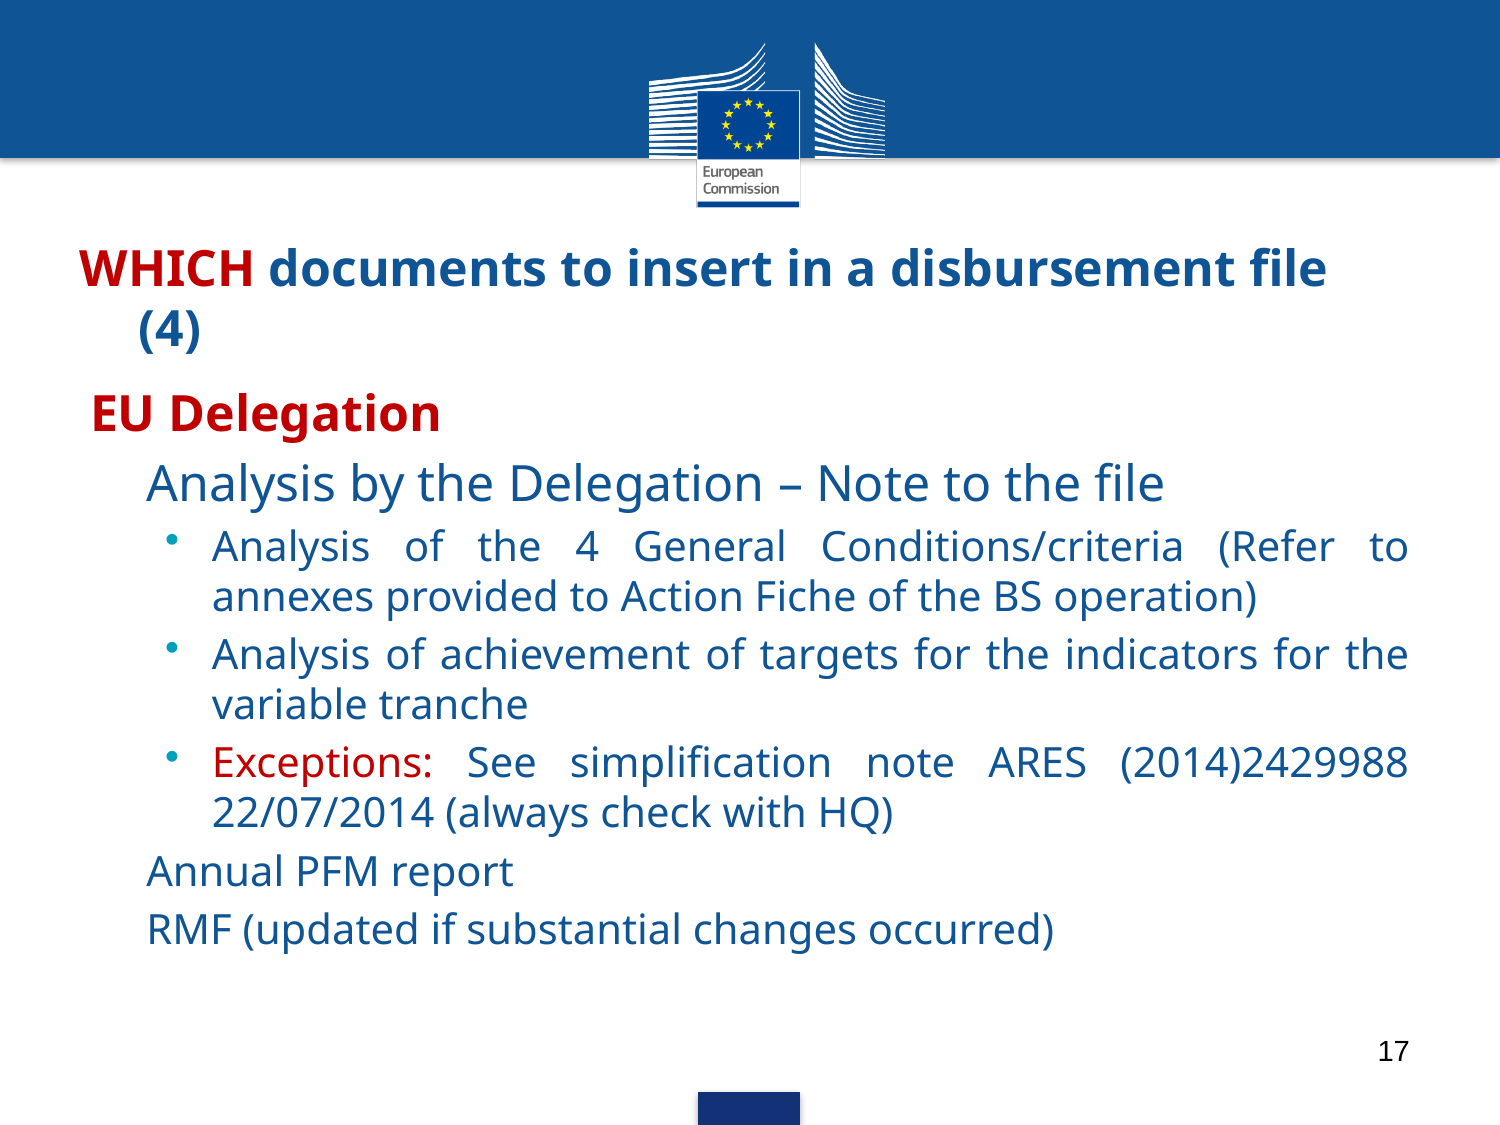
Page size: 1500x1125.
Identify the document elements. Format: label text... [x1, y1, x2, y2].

list EU Delegation Analysis by the Delegation – Note to the file Analysis of the 4 General Conditions/criteria (Refer to annexes provided to Action Fiche of the BS operation) Analysis of achievement of targets for the indicators for the variable tranche Exceptions: See simplification note ARES (2014)2429988 22/07/2014 (always check with HQ) Annual PFM report RMF (updated if substantial changes occurred) [75, 373, 1425, 1103]
title WHICH documents to insert in a disbursement file (4) [64, 219, 1415, 374]
slide_number 17 [1074, 1024, 1425, 1103]
picture [649, 42, 885, 208]
